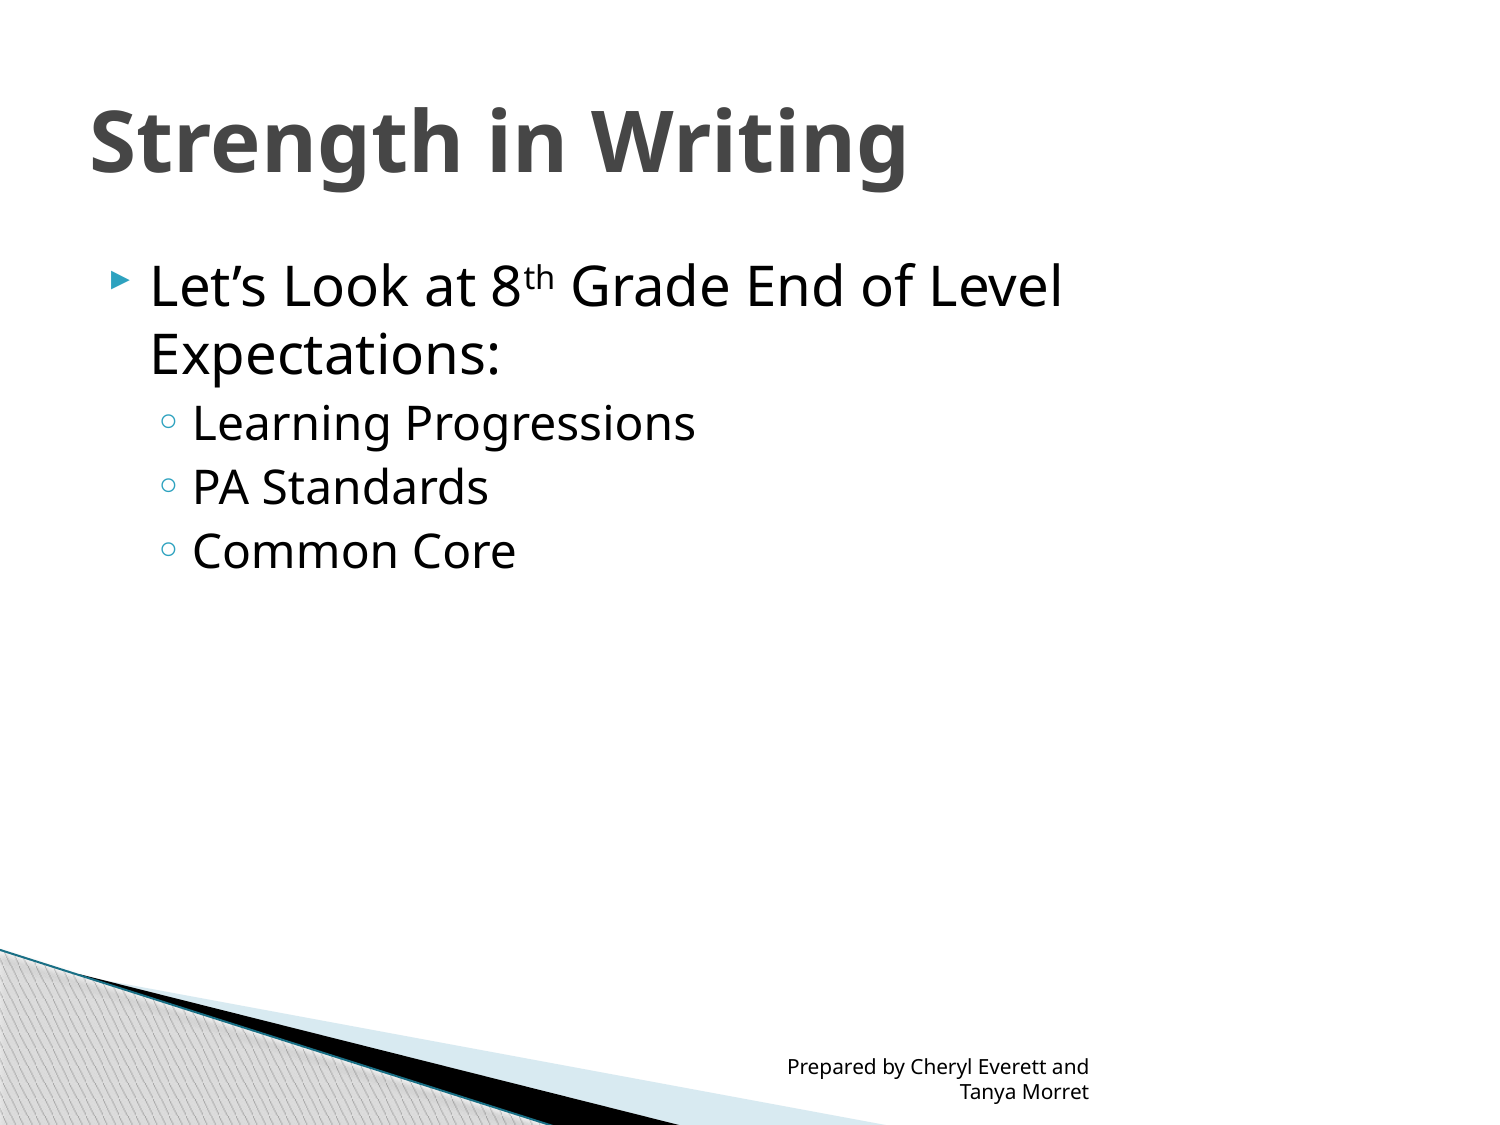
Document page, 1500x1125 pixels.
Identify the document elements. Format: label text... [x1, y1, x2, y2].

title Strength in Writing [75, 45, 1425, 233]
footer Prepared by Cheryl Everett and Tanya Morret [718, 1051, 1105, 1112]
list Let’s Look at 8th Grade End of Level Expectations: Learning Progressions PA Standards Common Core [74, 242, 1426, 986]
